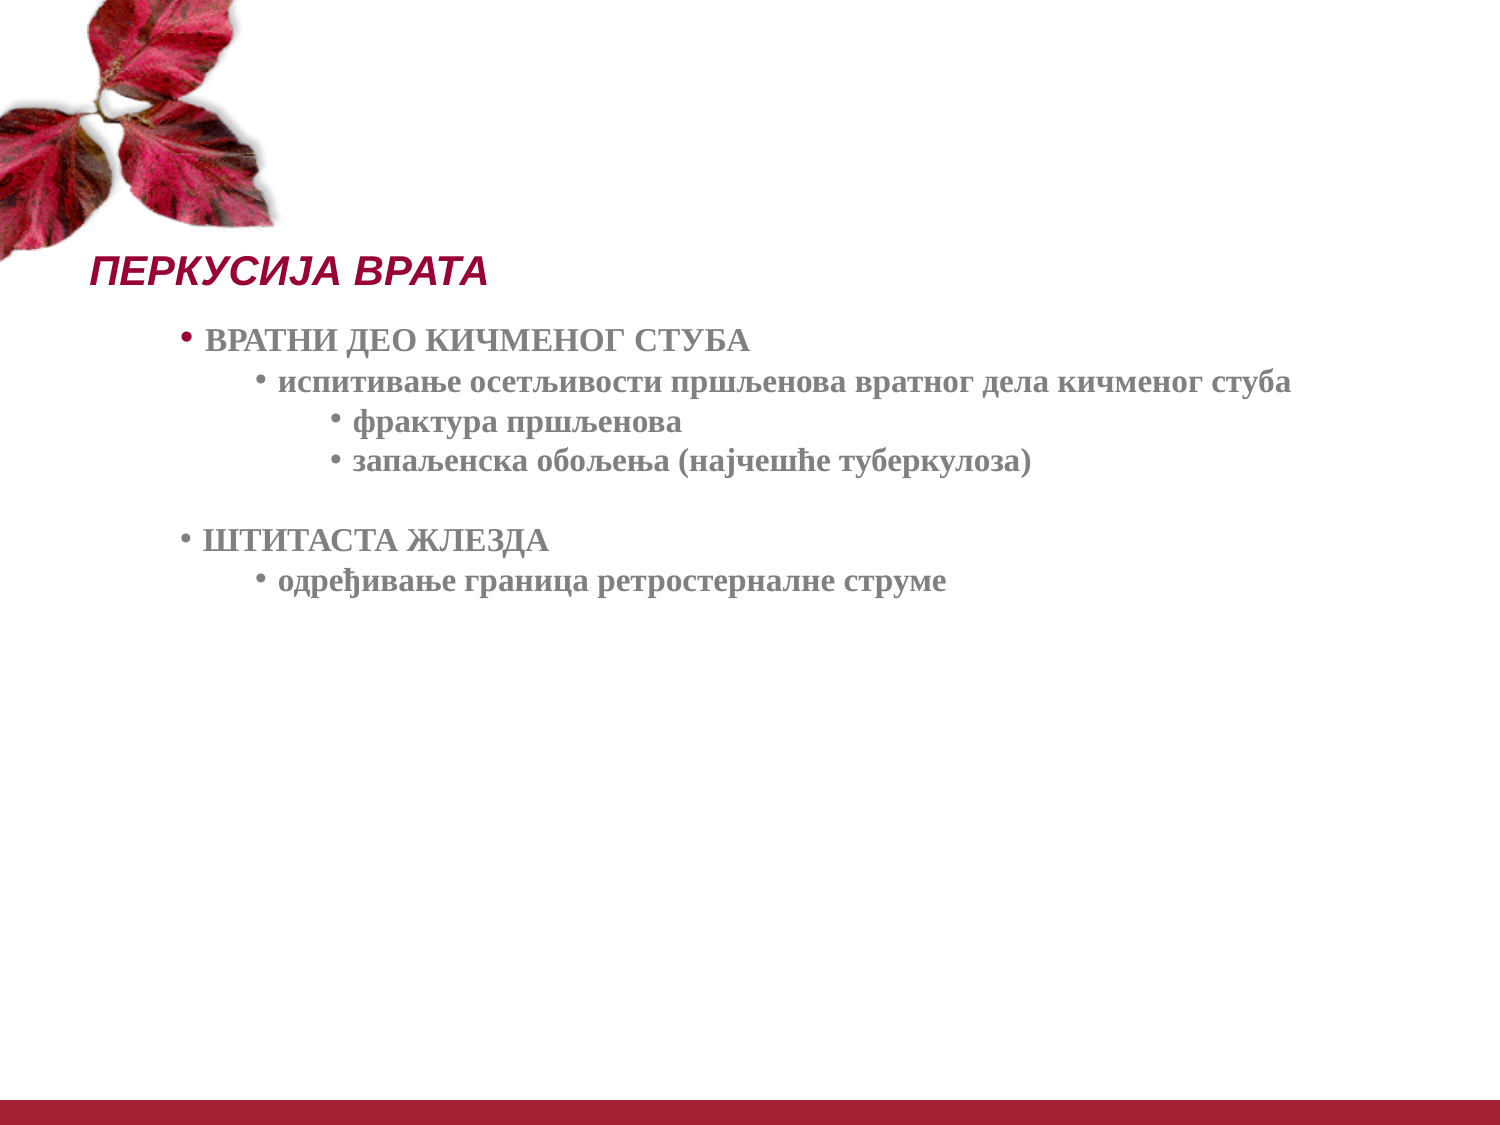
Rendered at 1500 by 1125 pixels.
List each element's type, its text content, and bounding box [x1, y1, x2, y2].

text_box ПЕРКУСИЈА ВРАТА ВРАТНИ ДЕО КИЧМЕНОГ СТУБА испитивање осетљивости пршљенова вратног дела кичменог стуба фрактура пршљенова запаљенска обољења (најчешће туберкулоза) ШТИТАСТА ЖЛЕЗДА одређивање граница ретростерналне струме [63, 255, 1497, 1125]
picture [0, 0, 295, 273]
